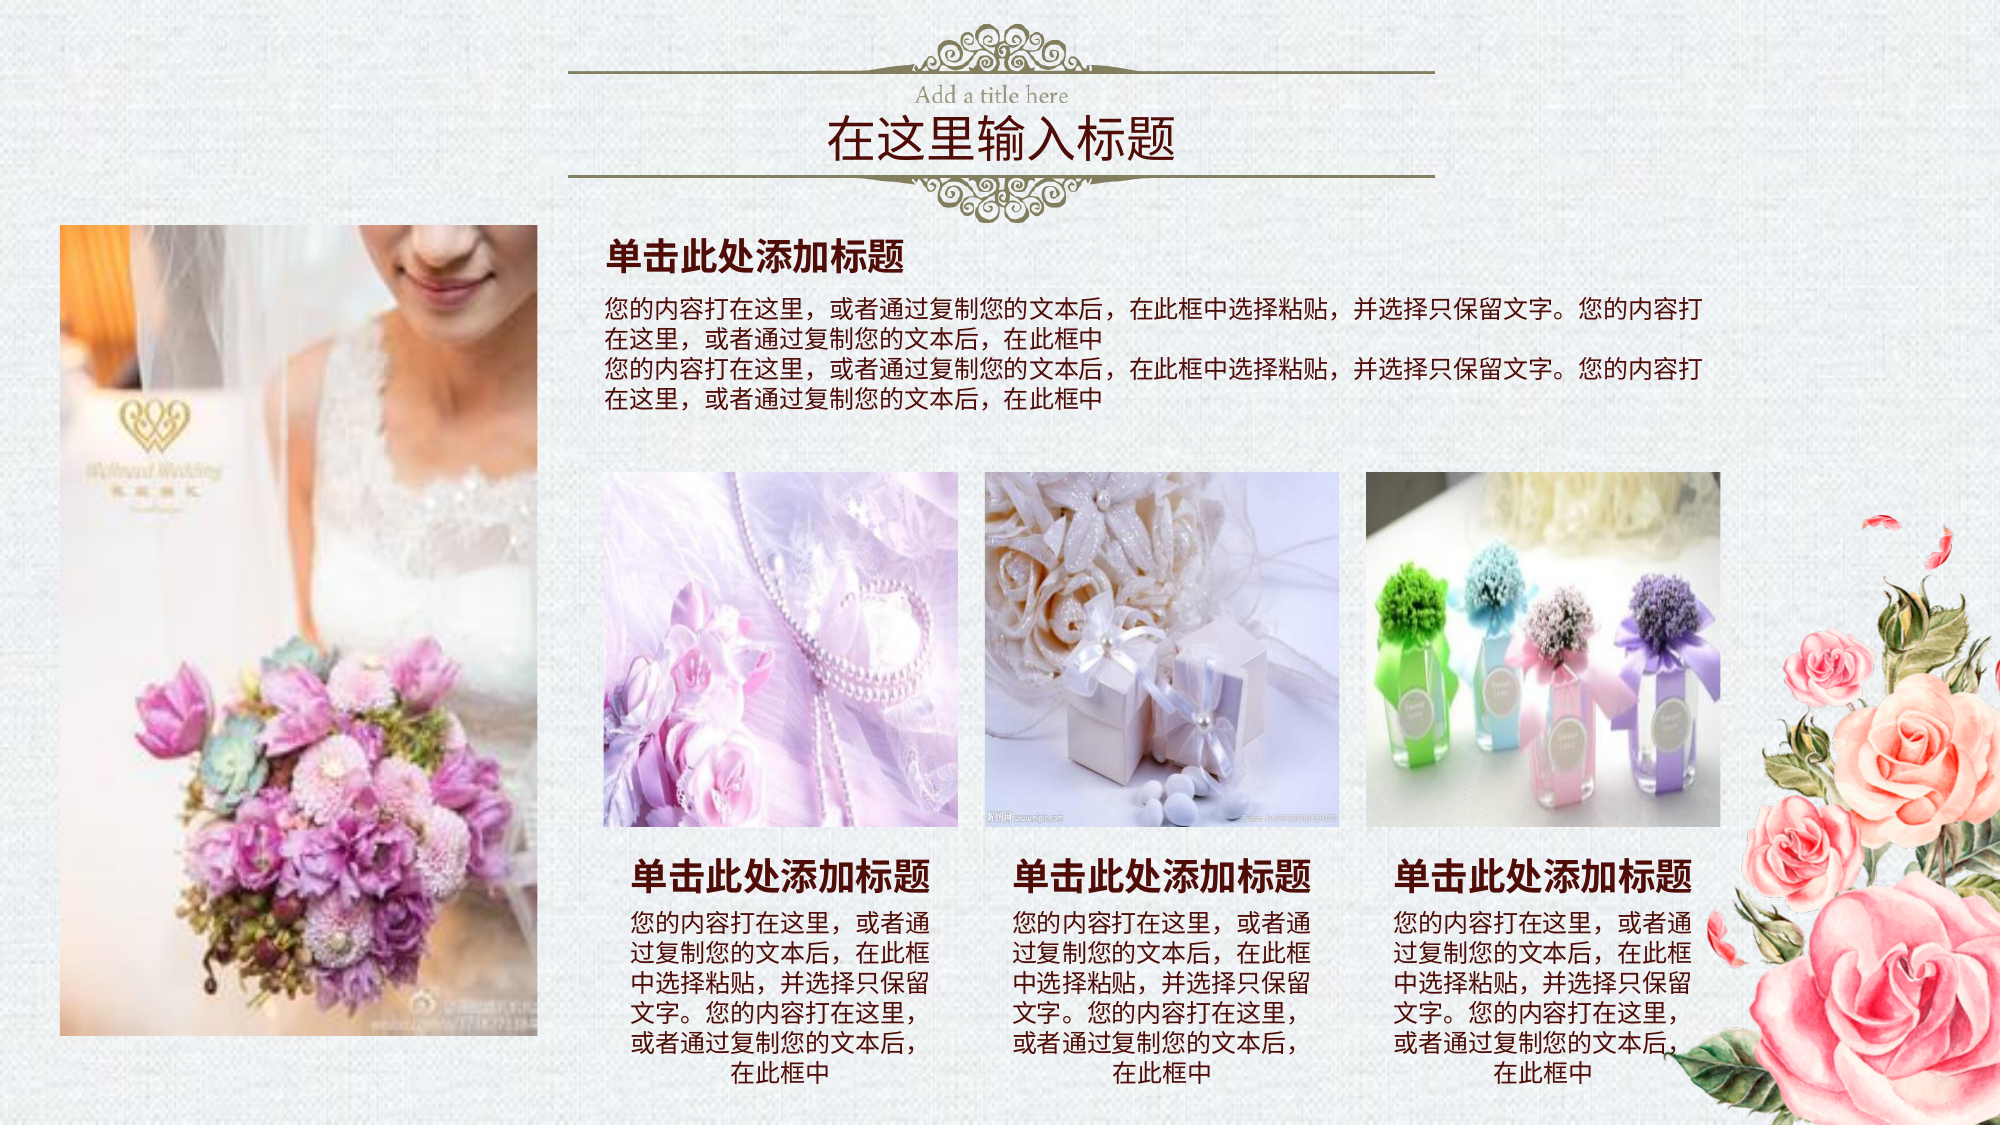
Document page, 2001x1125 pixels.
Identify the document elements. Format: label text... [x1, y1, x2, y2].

text_box [603, 471, 959, 827]
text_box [992, 845, 1332, 1096]
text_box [568, 24, 1435, 223]
text_box [1365, 471, 1721, 827]
picture [0, 0, 2001, 1125]
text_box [1373, 845, 1713, 1096]
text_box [611, 845, 951, 1096]
text_box 单击此处添加标题 [590, 225, 921, 285]
text_box [59, 225, 538, 1037]
text_box [984, 471, 1340, 827]
text_box 您的内容打在这里，或者通过复制您的文本后，在此框中选择粘贴，并选择只保留文字。您的内容打在这里，或者通过复制您的文本后，在此框中 您的内容打在这里，或者通过复制您的文本后，在此框中选择粘贴，并选择只保留文字。您的内容打在这里，或者通过复制您的文本后，在此框中 [589, 285, 1733, 421]
